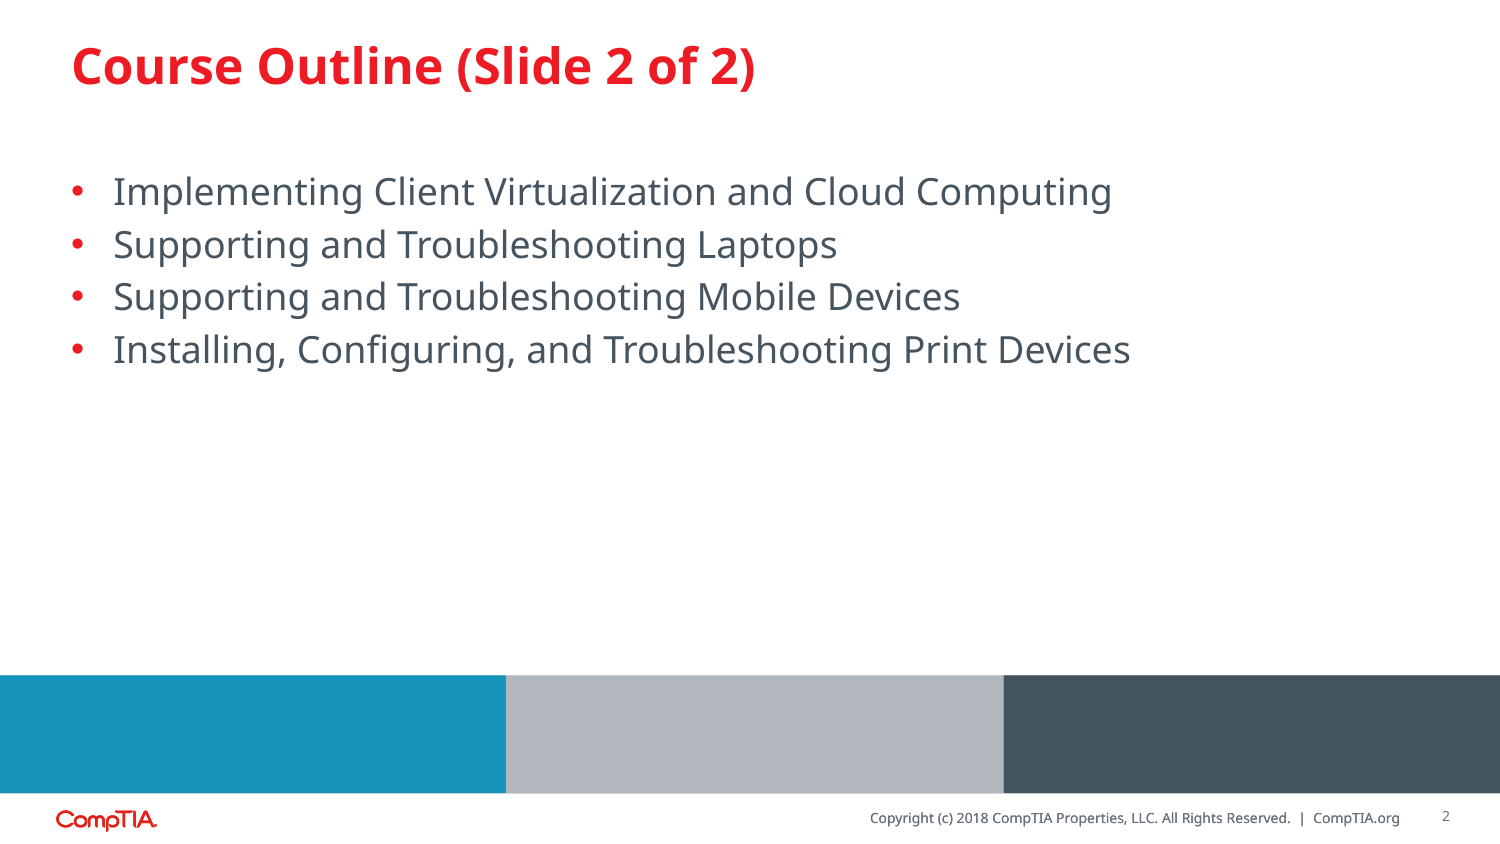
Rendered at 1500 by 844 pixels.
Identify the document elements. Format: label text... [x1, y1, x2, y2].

list Implementing Client Virtualization and Cloud Computing Supporting and Troubleshooting Laptops Supporting and Troubleshooting Mobile Devices Installing, Configuring, and Troubleshooting Print Devices [56, 160, 1444, 652]
slide_number 2 [1407, 800, 1450, 835]
picture [0, 675, 1500, 794]
title Course Outline (Slide 2 of 2) [56, 12, 1444, 117]
